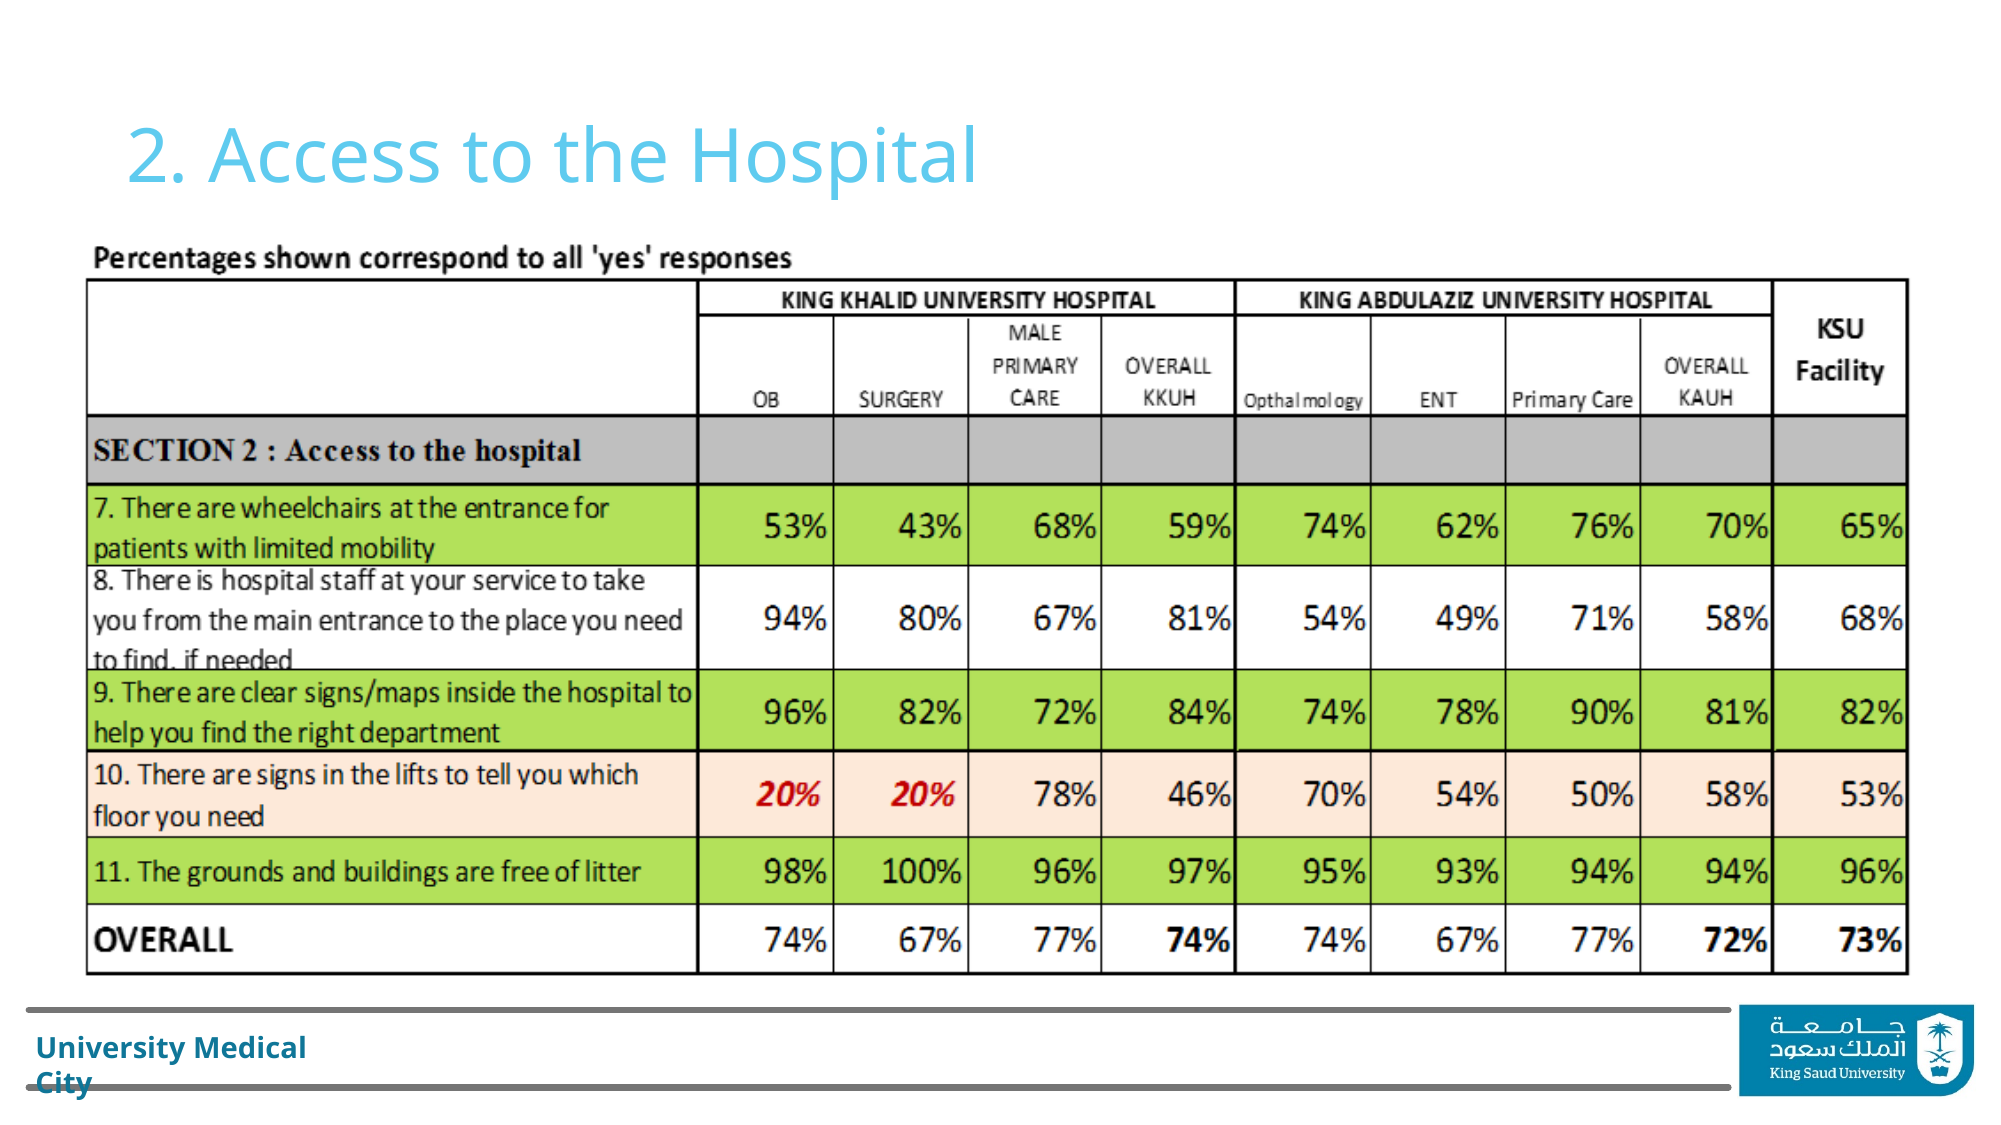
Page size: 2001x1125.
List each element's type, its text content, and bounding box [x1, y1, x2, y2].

picture [74, 239, 1921, 984]
picture [1737, 1002, 1976, 1099]
title 2. Access to the Hospital [111, 99, 1522, 237]
